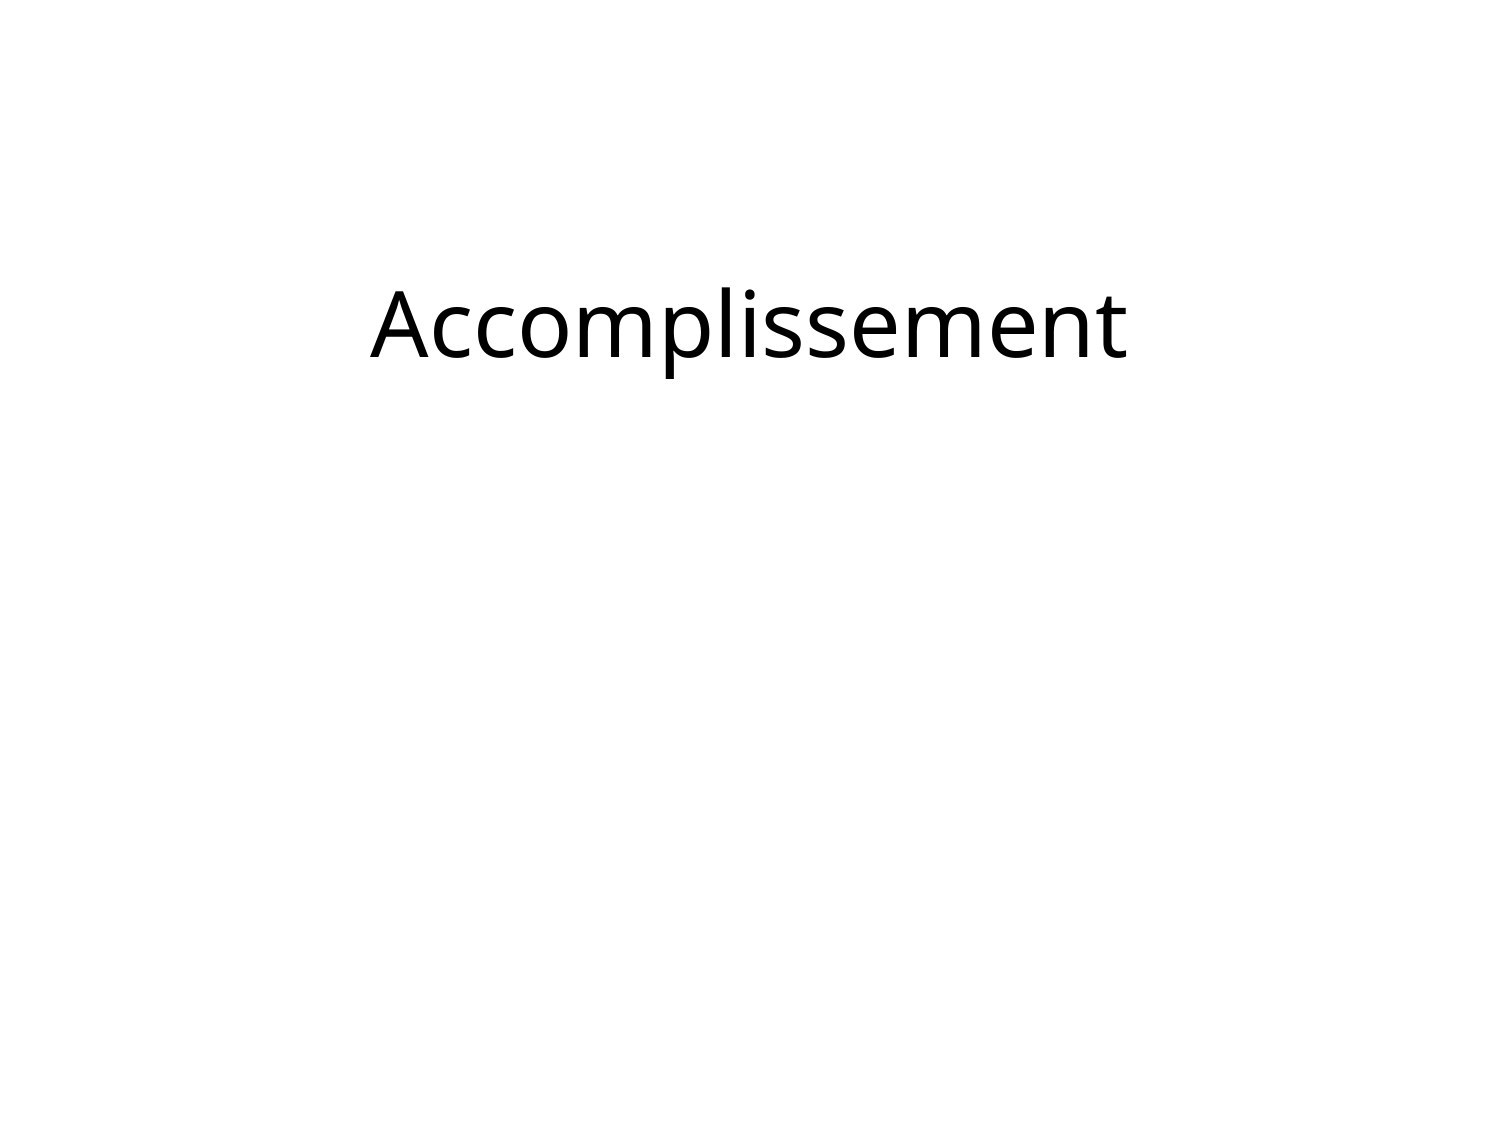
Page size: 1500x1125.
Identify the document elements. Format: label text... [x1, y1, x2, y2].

title Accomplissement [112, 200, 1388, 442]
